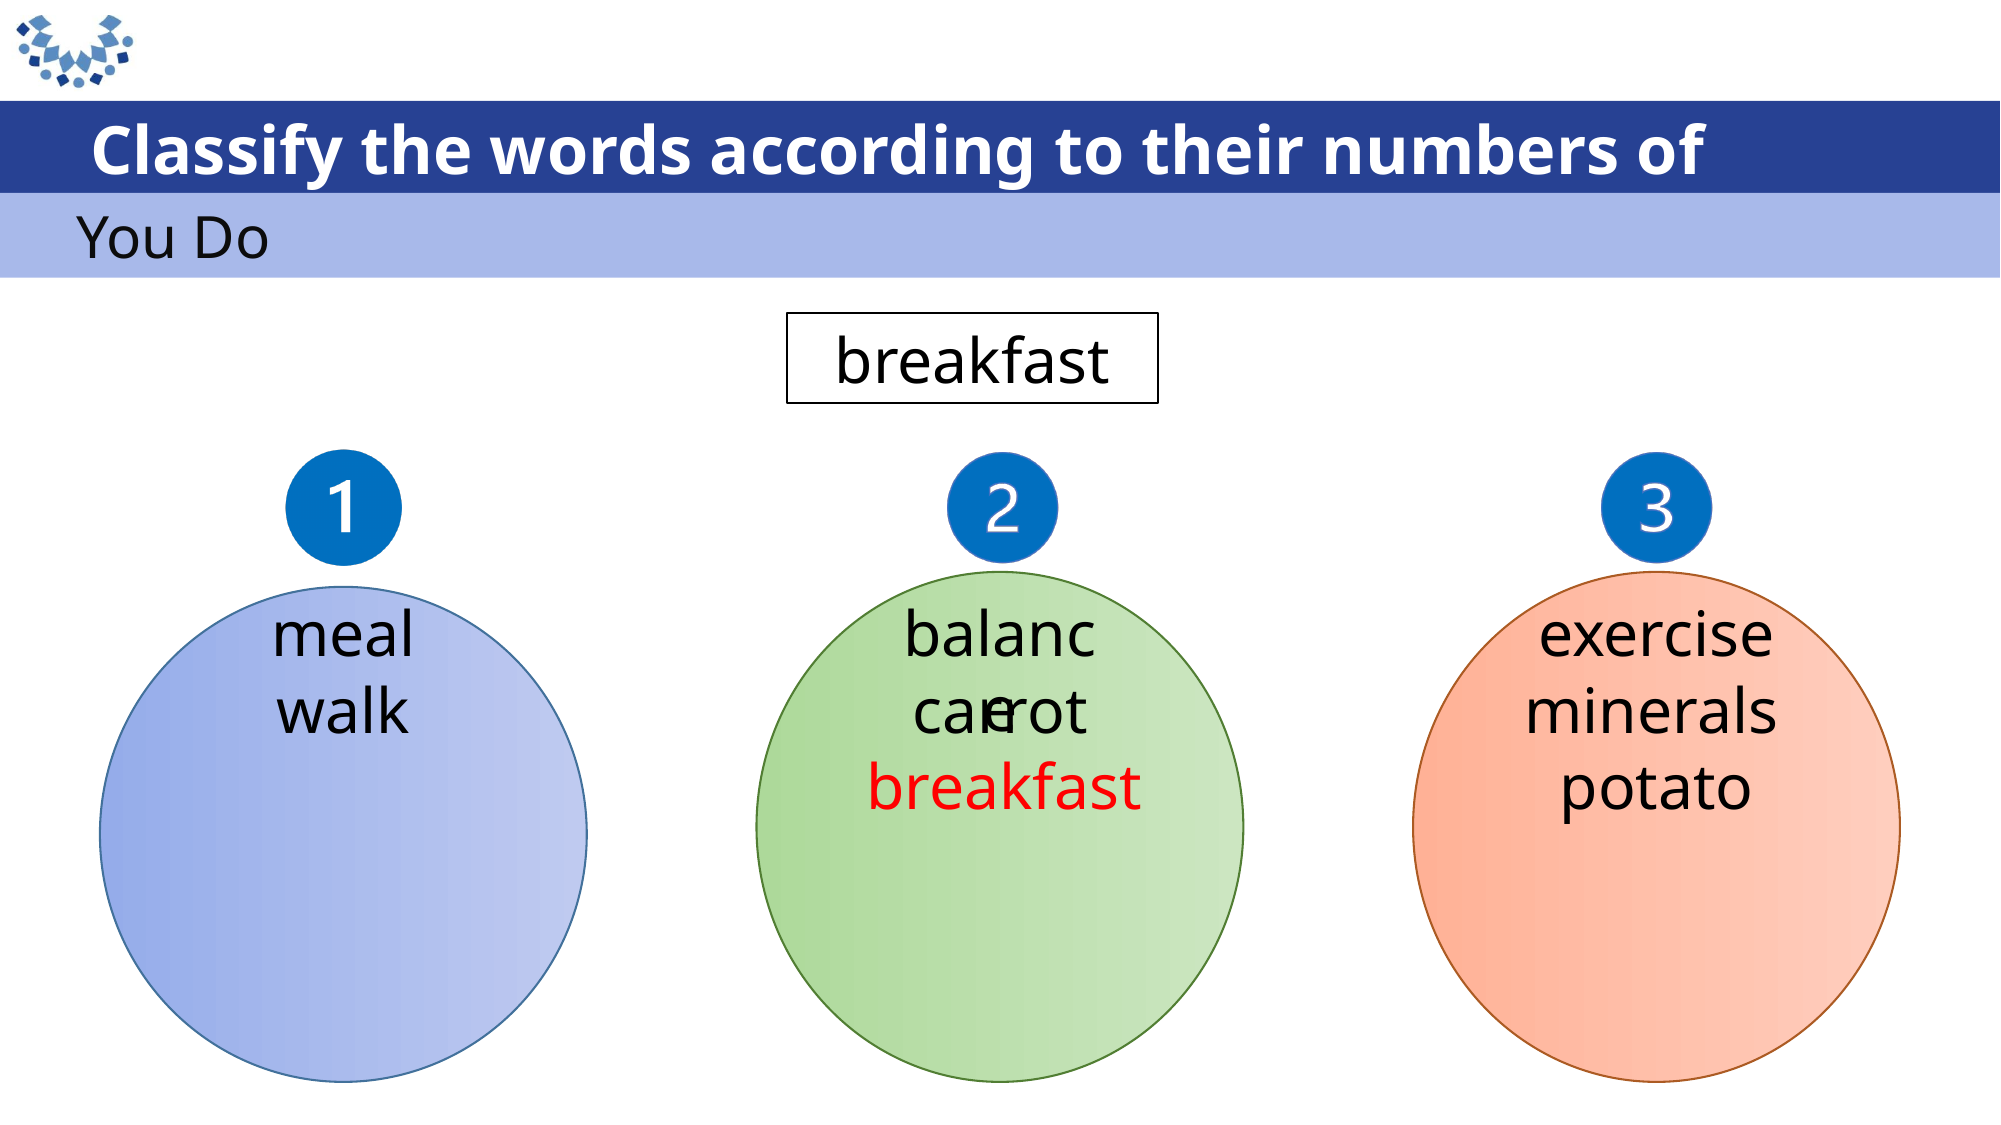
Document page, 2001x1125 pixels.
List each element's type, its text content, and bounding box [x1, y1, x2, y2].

text_box balance [874, 586, 1126, 663]
text_box [99, 674, 587, 1082]
text_box [920, 577, 1080, 586]
text_box [1413, 620, 1900, 1082]
picture [933, 438, 1072, 577]
text_box minerals [1465, 663, 1837, 753]
picture [8, 15, 138, 92]
text_box breakfast [786, 313, 1158, 404]
text_box [756, 608, 1244, 1082]
text_box [1576, 577, 1737, 586]
text_box breakfast [818, 739, 1190, 830]
text_box carrot [814, 663, 1186, 753]
picture [270, 434, 417, 581]
text_box potato [1471, 739, 1843, 830]
text_box walk [157, 663, 529, 753]
text_box exercise [1513, 586, 1800, 663]
text_box [460, 617, 520, 663]
text_box meal [227, 586, 460, 663]
picture [1587, 438, 1726, 577]
text_box [167, 616, 227, 663]
text_box You Do [0, 192, 2000, 278]
text_box Classify the words according to their numbers of syllables. [0, 100, 2000, 192]
